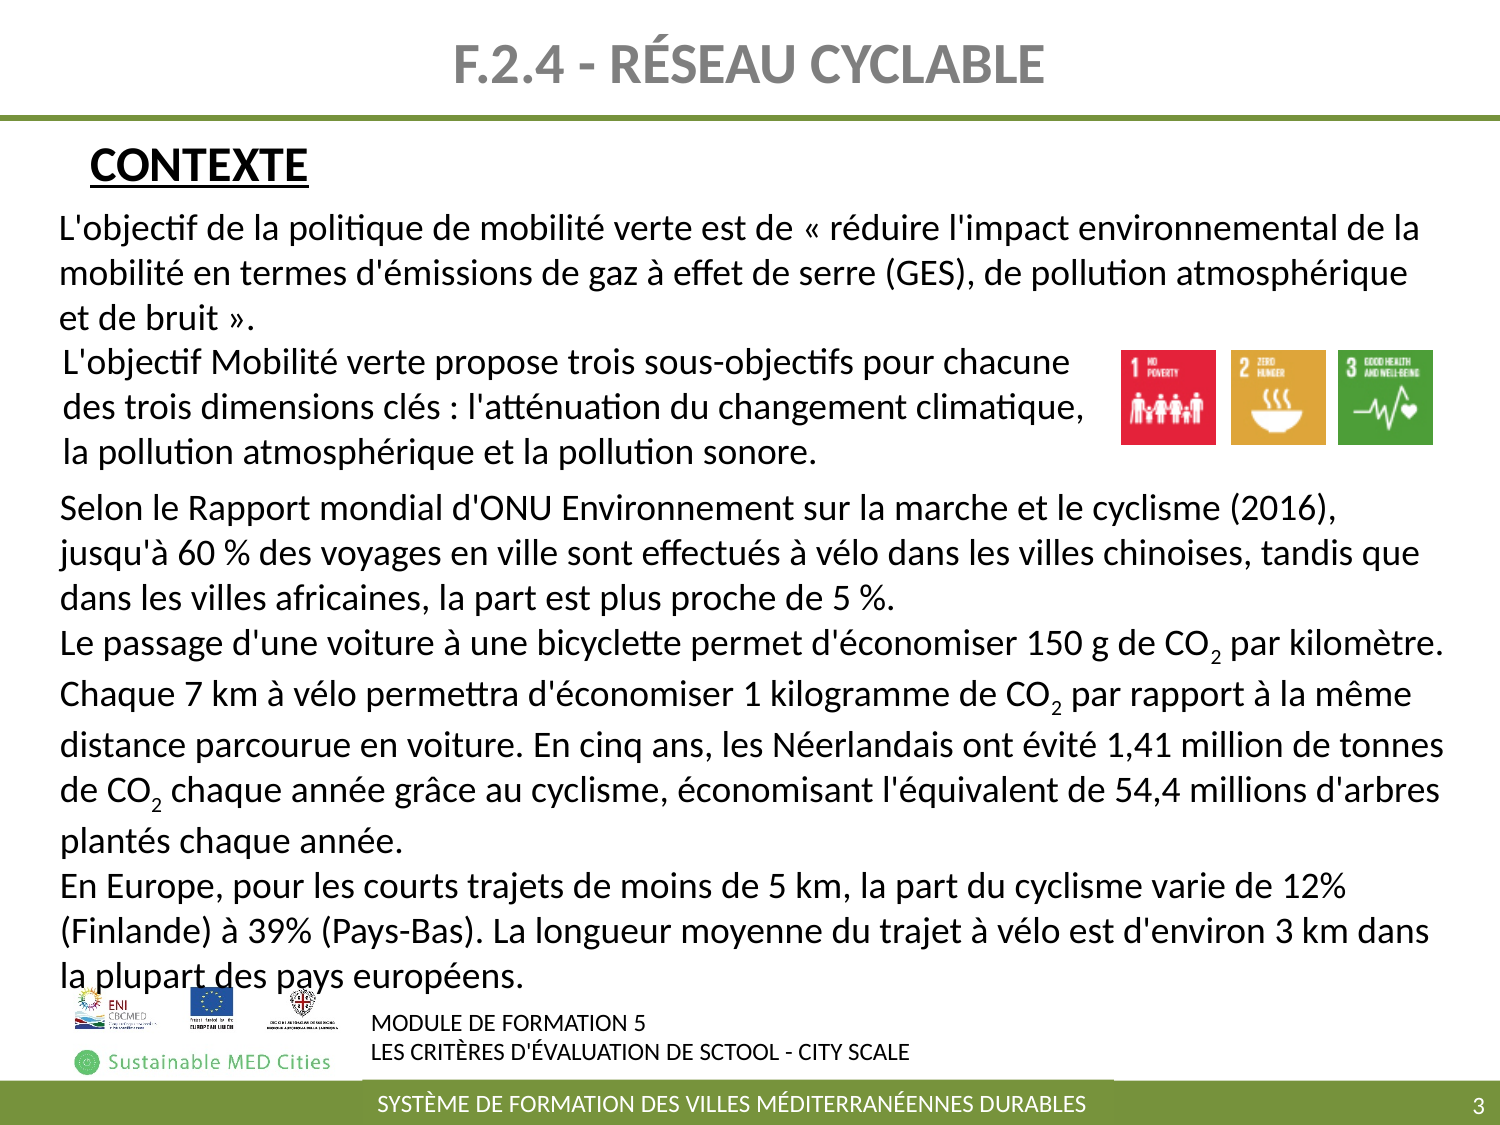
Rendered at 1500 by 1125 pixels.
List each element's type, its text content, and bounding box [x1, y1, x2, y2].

text_box CONTEXTE [74, 123, 1425, 195]
text_box L'objectif Mobilité verte propose trois sous-objectifs pour chacune des trois dimensions clés : l'atténuation du changement climatique, la pollution atmosphérique et la pollution sonore. [47, 329, 1114, 475]
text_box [1121, 350, 1433, 445]
picture [62, 1049, 356, 1080]
title F.2.4 - RÉSEAU CYCLABLE [0, 0, 1500, 121]
text_box L'objectif de la politique de mobilité verte est de « réduire l'impact environnemental de la mobilité en termes d'émissions de gaz à effet de serre (GES), de pollution atmosphérique et de bruit ». [43, 195, 1449, 346]
text_box Selon le Rapport mondial d'ONU Environnement sur la marche et le cyclisme (2016), jusqu'à 60 % des voyages en ville sont effectués à vélo dans les villes chinoises, tandis que dans les villes africaines, la part est plus proche de 5 %. Le passage d'une voiture à une bicyclette permet d'économiser 150 g de CO2 par kilomètre. Chaque 7 km à vélo permettra d'économiser 1 kilogramme de CO2 par rapport à la même distance parcourue en voiture. En cinq ans, les Néerlandais ont évité 1,41 million de tonnes de CO2 chaque année grâce au cyclisme, économisant l'équivalent de 54,4 millions d'arbres plantés chaque année. En Europe, pour les courts trajets de moins de 5 km, la part du cyclisme varie de 12% (Finlande) à 39% (Pays-Bas). La longueur moyenne du trajet à vélo est d'environ 3 km dans la plupart des pays européens. [44, 475, 1471, 1049]
text_box SYSTÈME DE FORMATION DES VILLES MÉDITERRANÉENNES DURABLES [362, 1079, 1114, 1125]
slide_number ‹#› [1399, 1074, 1500, 1125]
